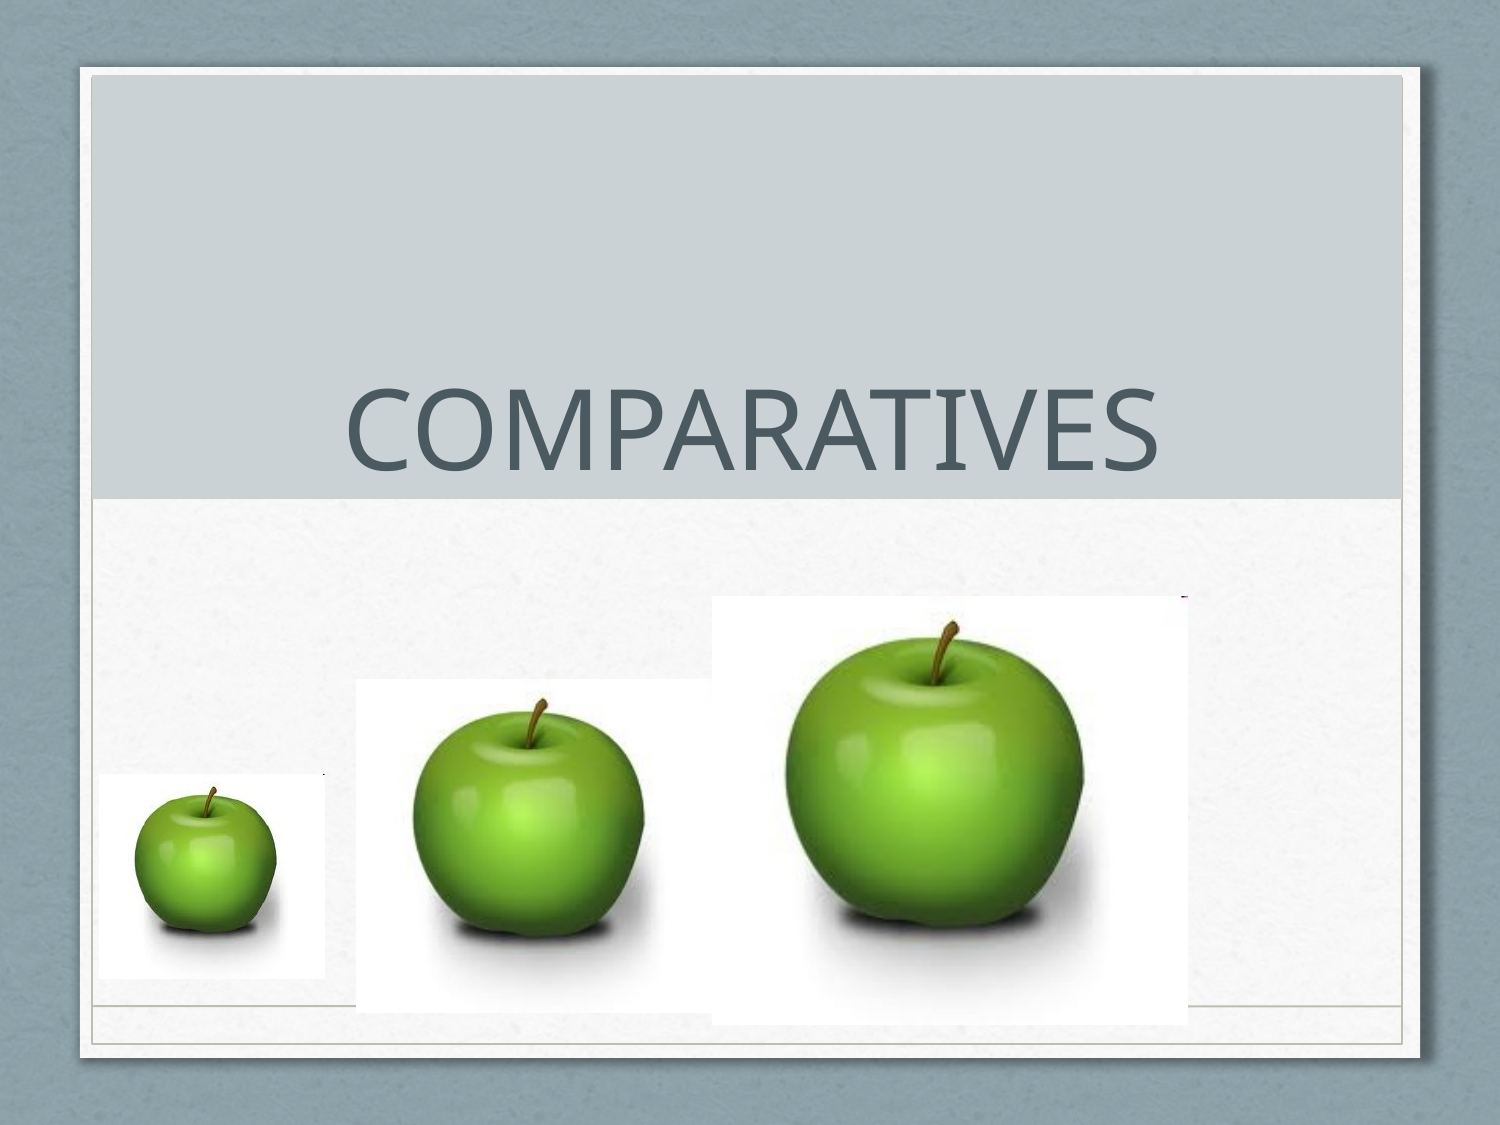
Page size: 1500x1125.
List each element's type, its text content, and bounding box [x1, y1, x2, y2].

picture [79, 67, 1421, 1058]
title COMPARATIVES [150, 184, 1355, 500]
